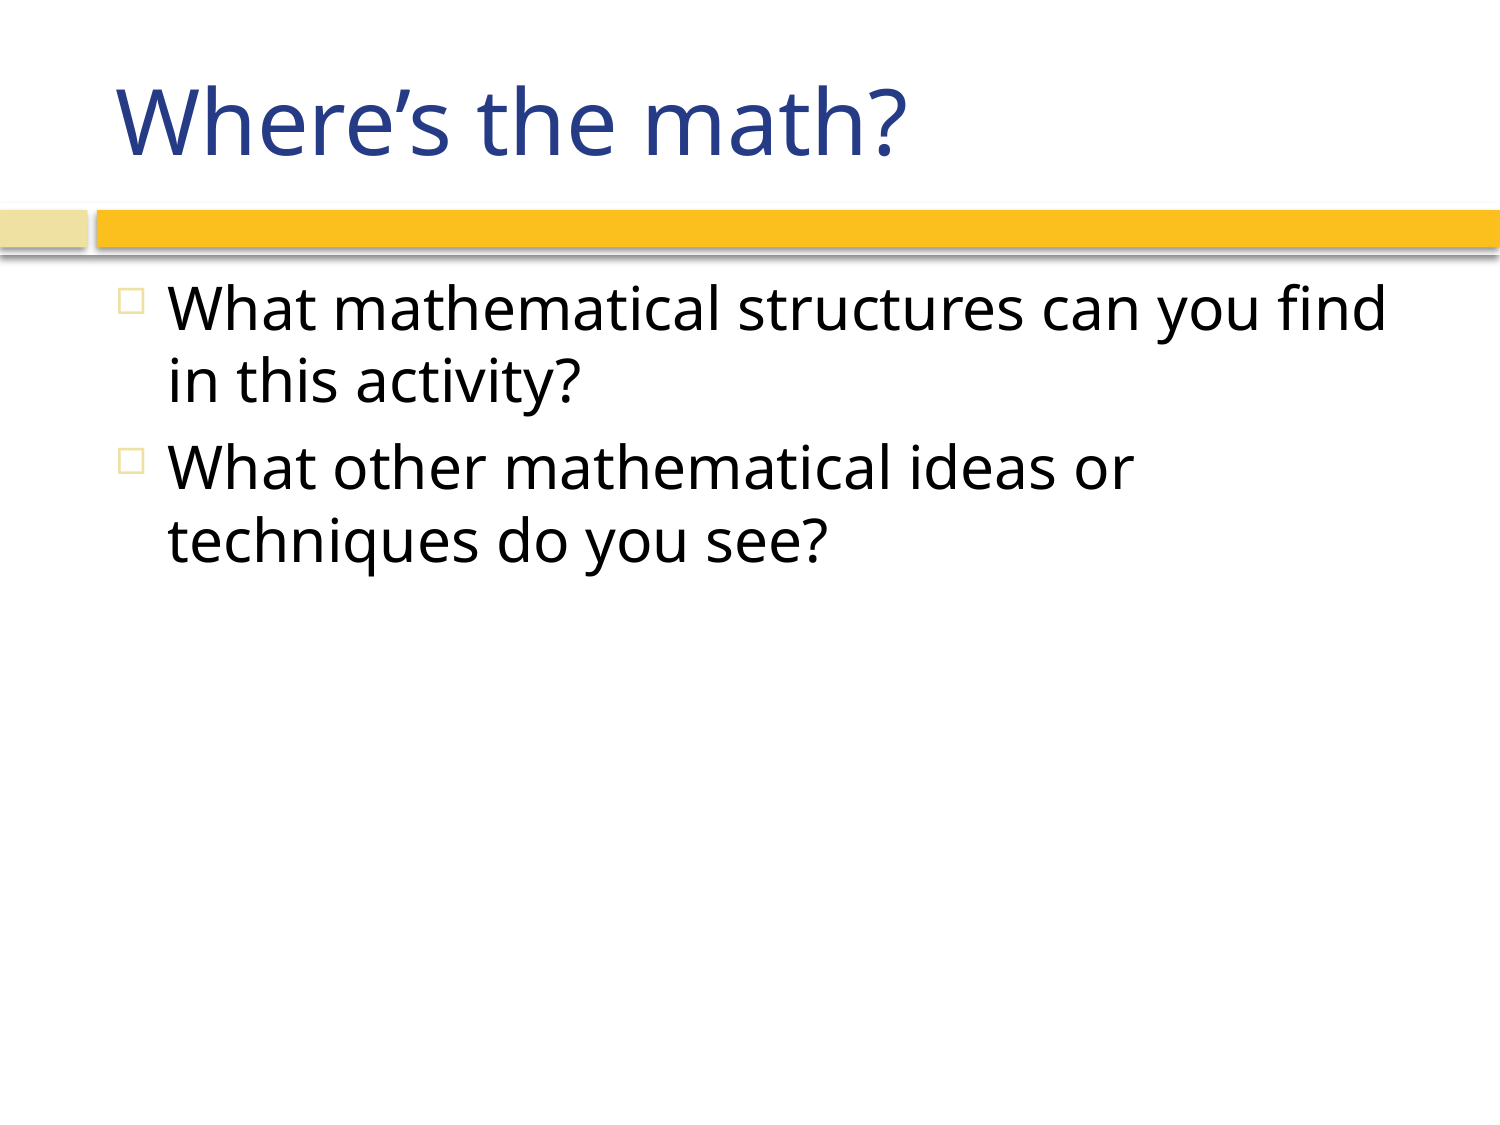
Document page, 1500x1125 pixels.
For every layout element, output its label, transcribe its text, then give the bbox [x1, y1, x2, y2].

list What mathematical structures can you find in this activity? What other mathematical ideas or techniques do you see? [100, 262, 1438, 1000]
title Where’s the math? [100, 37, 1438, 200]
